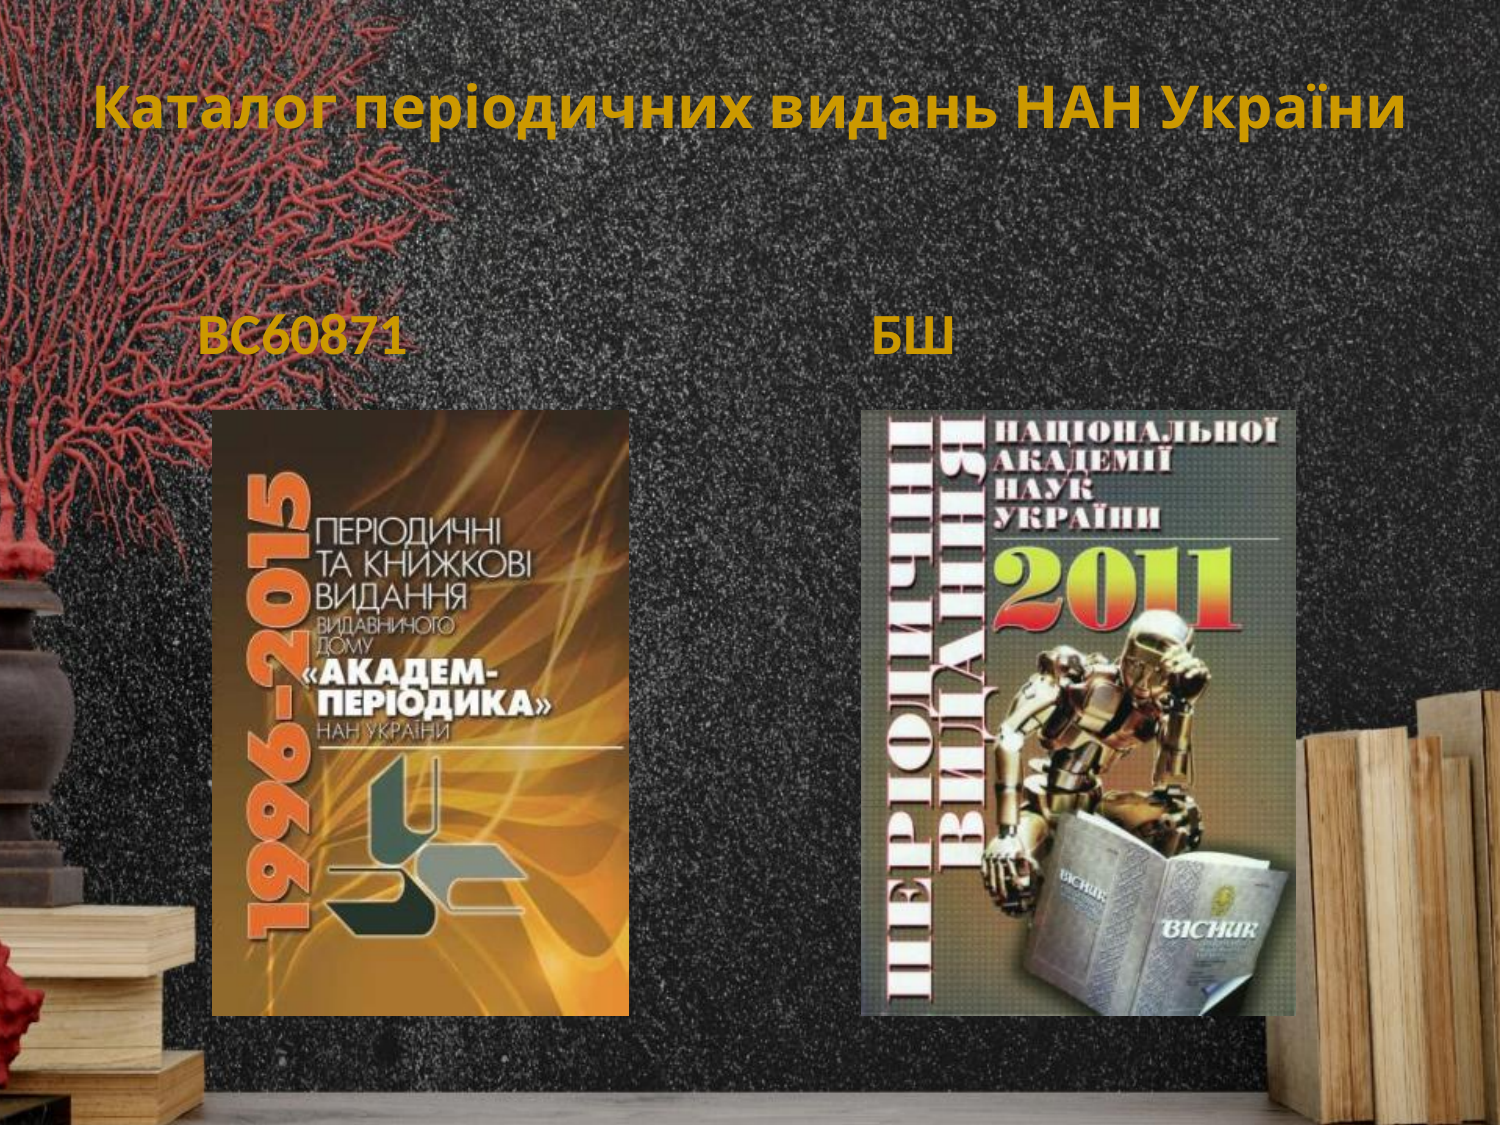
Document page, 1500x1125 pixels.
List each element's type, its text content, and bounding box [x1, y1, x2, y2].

picture [0, 0, 1500, 1125]
list ВС60871 [183, 251, 738, 375]
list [860, 410, 1296, 1016]
list БШ [856, 251, 1425, 375]
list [212, 410, 629, 1016]
title Каталог періодичних видань НАН України [75, 0, 1425, 233]
